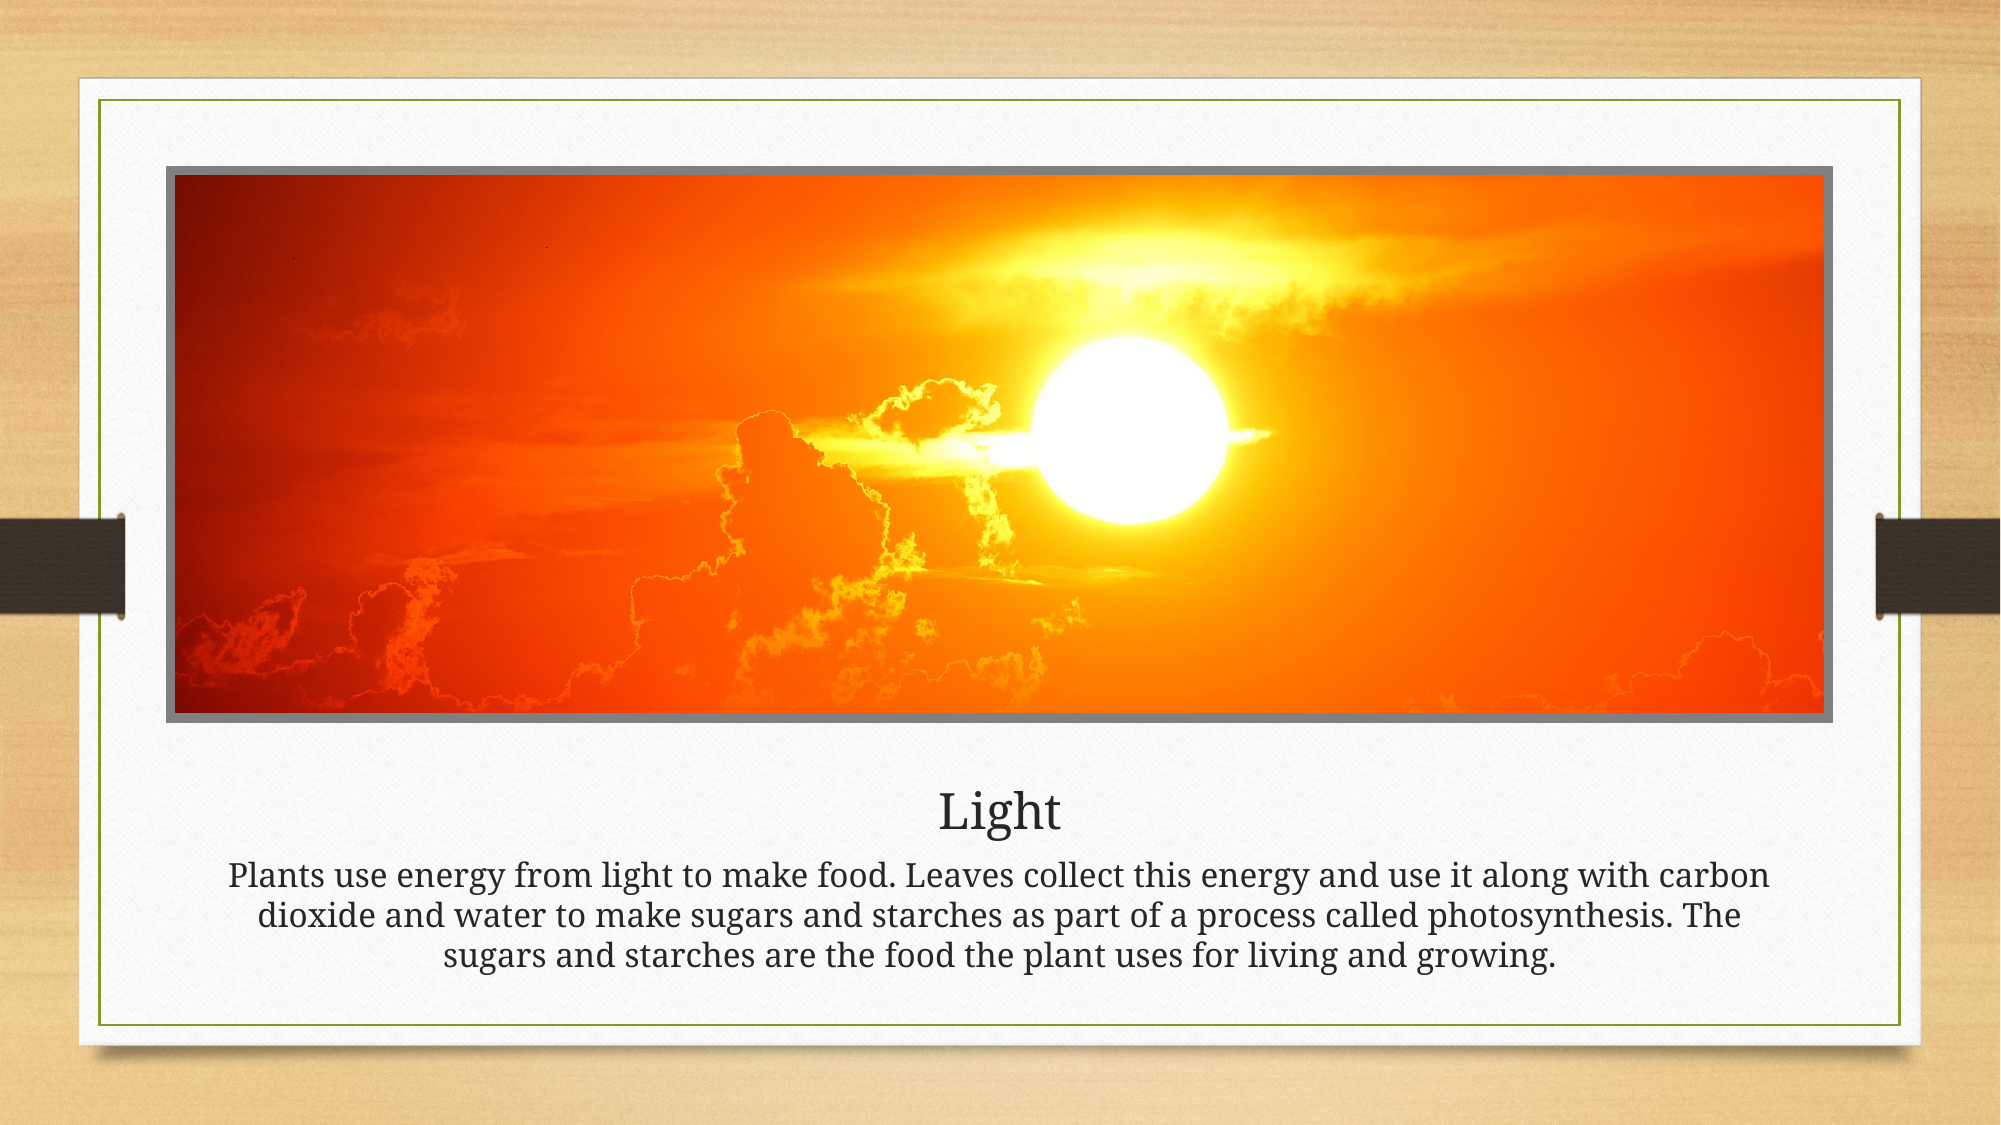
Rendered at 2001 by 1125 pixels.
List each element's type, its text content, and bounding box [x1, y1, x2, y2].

list Plants use energy from light to make food. Leaves collect this energy and use it along with carbon dioxide and water to make sugars and starches as part of a process called photosynthesis. The sugars and starches are the food the plant uses for living and growing. [212, 846, 1789, 1024]
title Light [212, 754, 1789, 846]
picture [0, 0, 2001, 1125]
